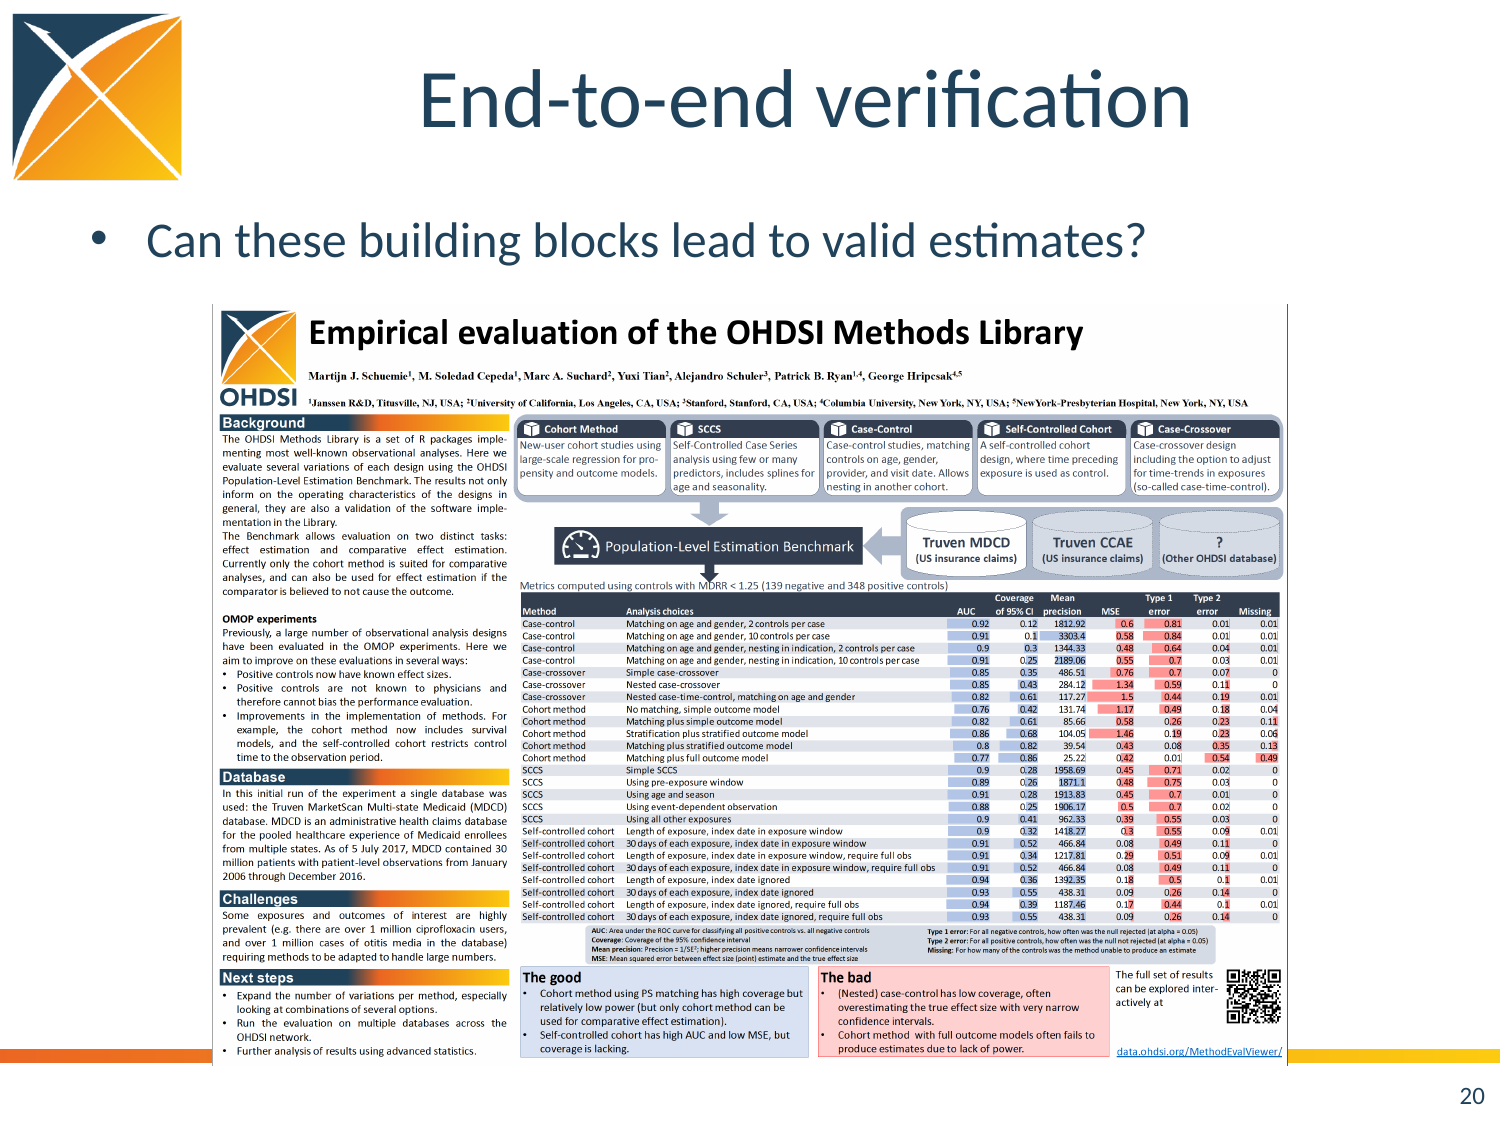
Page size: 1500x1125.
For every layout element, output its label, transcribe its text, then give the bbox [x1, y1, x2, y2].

picture [0, 0, 206, 200]
slide_number 20 [1149, 1065, 1500, 1125]
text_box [212, 304, 1288, 1066]
title End-to-end verification [187, 24, 1425, 163]
list Can these building blocks lead to valid estimates? [75, 200, 1425, 1005]
